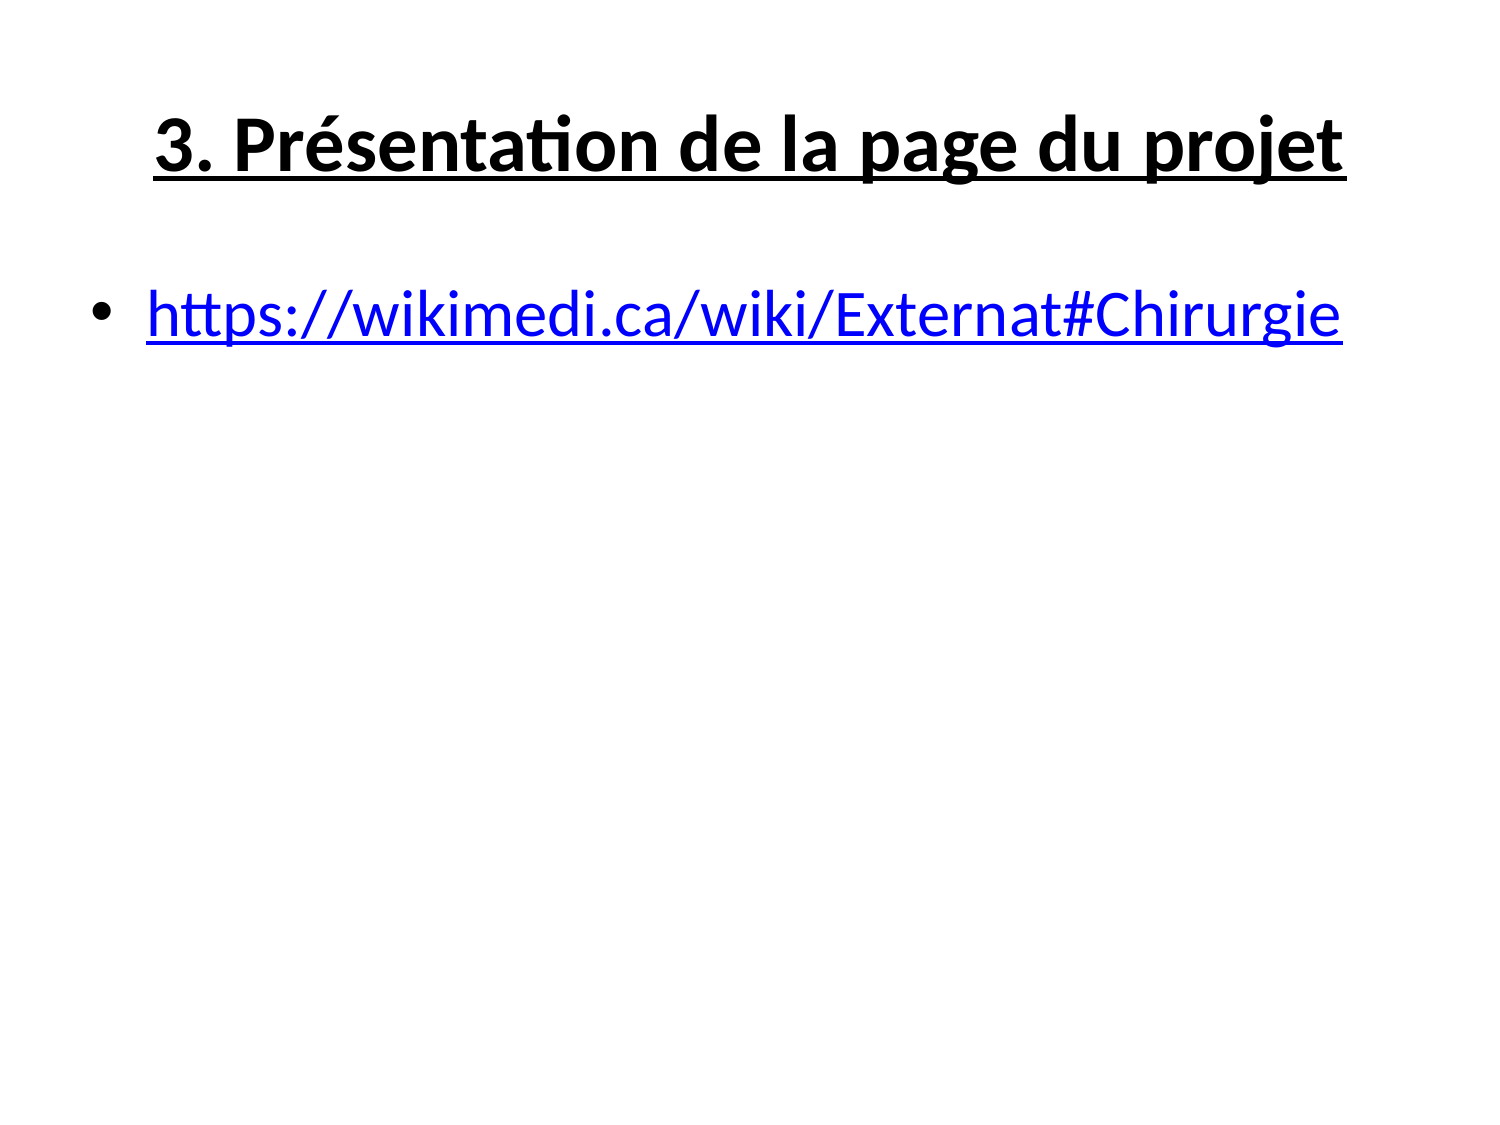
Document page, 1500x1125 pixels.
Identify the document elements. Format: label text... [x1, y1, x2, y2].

list https://wikimedi.ca/wiki/Externat#Chirurgie [75, 262, 1425, 1005]
title 3. Présentation de la page du projet [75, 45, 1425, 233]
